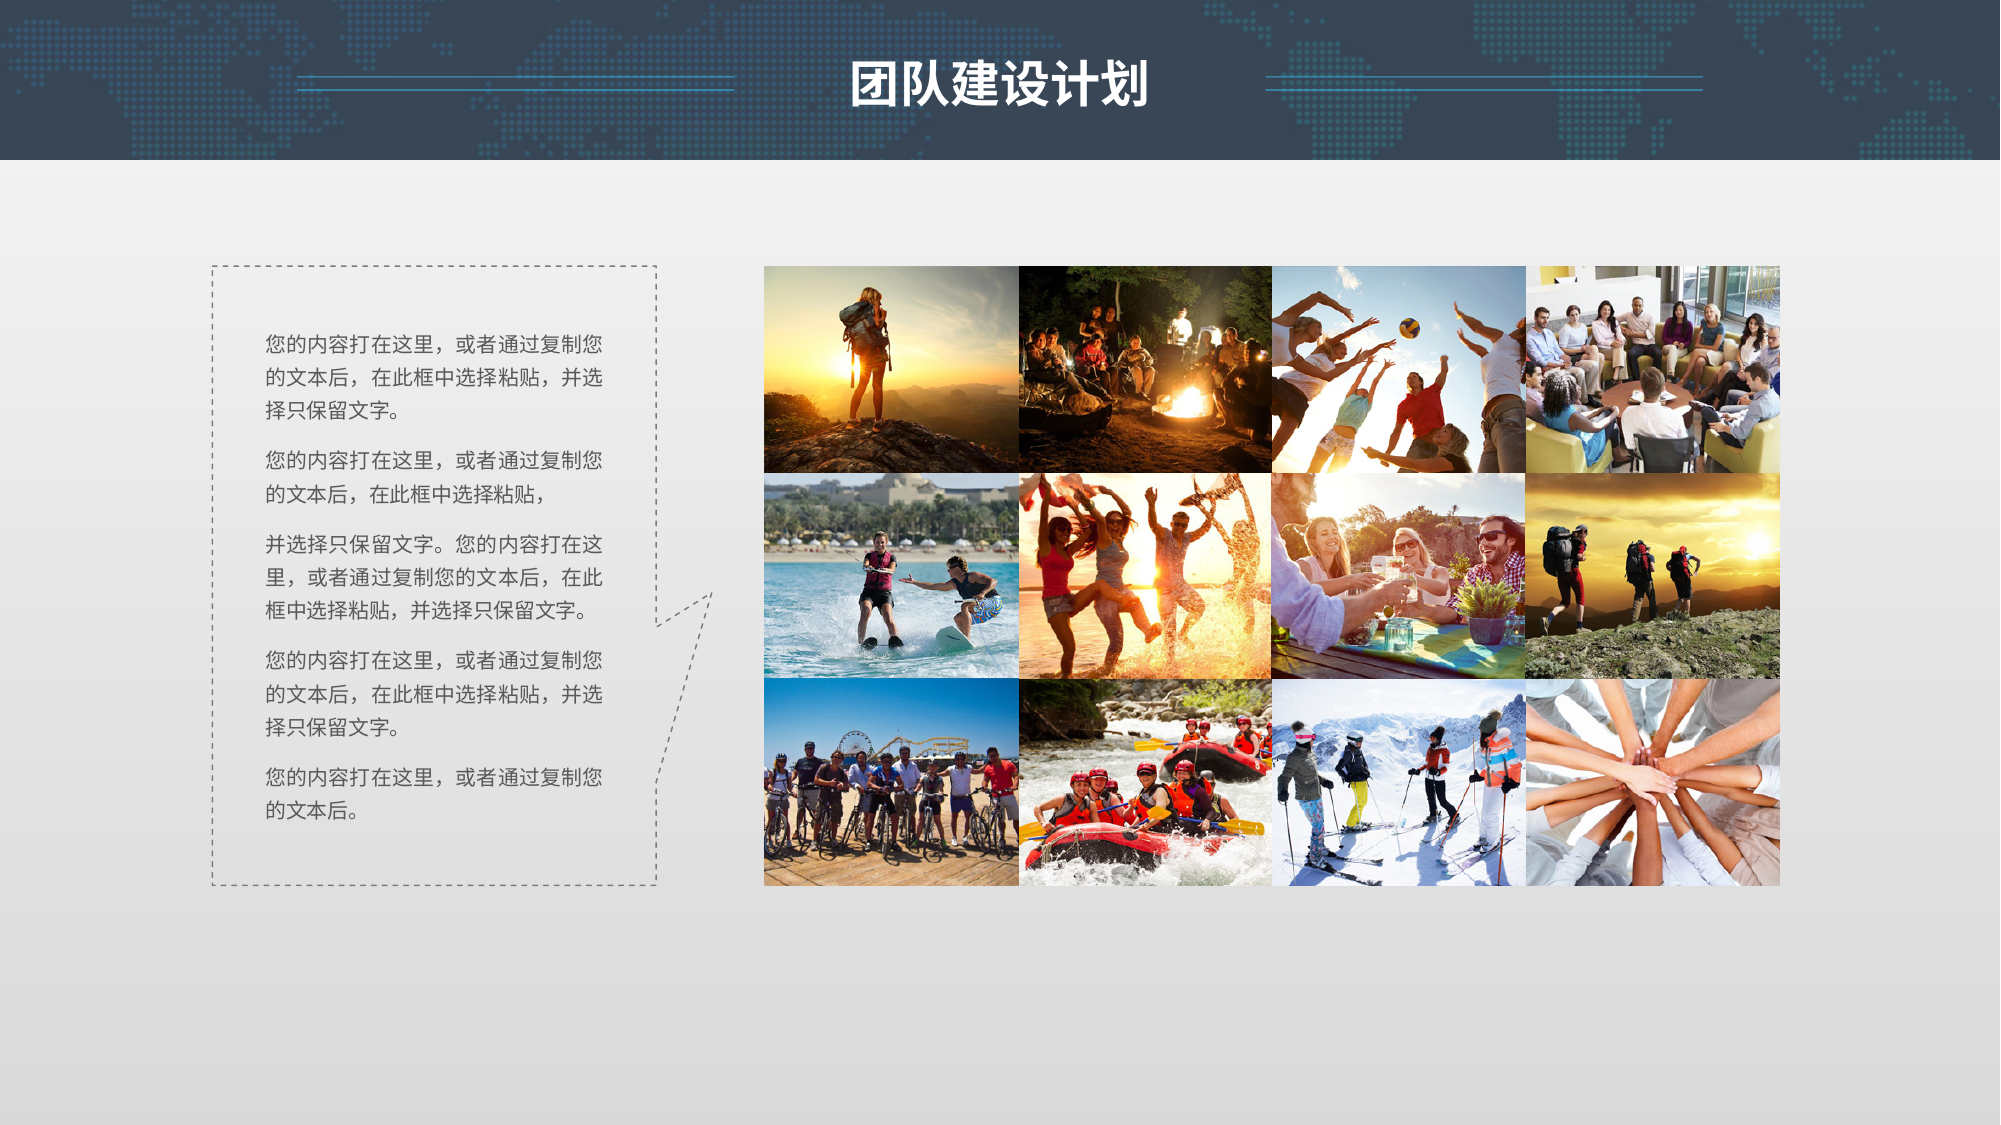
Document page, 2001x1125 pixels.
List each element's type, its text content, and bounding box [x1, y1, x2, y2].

text_box 您的内容打在这里，或者通过复制您的文本后，在此框中选择粘贴，并选择只保留文字。 您的内容打在这里，或者通过复制您的文本后，在此框中选择粘贴， 并选择只保留文字。您的内容打在这里，或者通过复制您的文本后，在此框中选择粘贴，并选择只保留文字。 您的内容打在这里，或者通过复制您的文本后，在此框中选择粘贴，并选择只保留文字。 您的内容打在这里，或者通过复制您的文本后。 [250, 315, 619, 831]
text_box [296, 76, 1704, 91]
text_box [211, 265, 713, 887]
picture [0, 0, 2000, 161]
picture [764, 265, 1780, 886]
text_box 团队建设计划 [835, 98, 1165, 121]
text_box 团队建设计划 [835, 45, 1165, 75]
